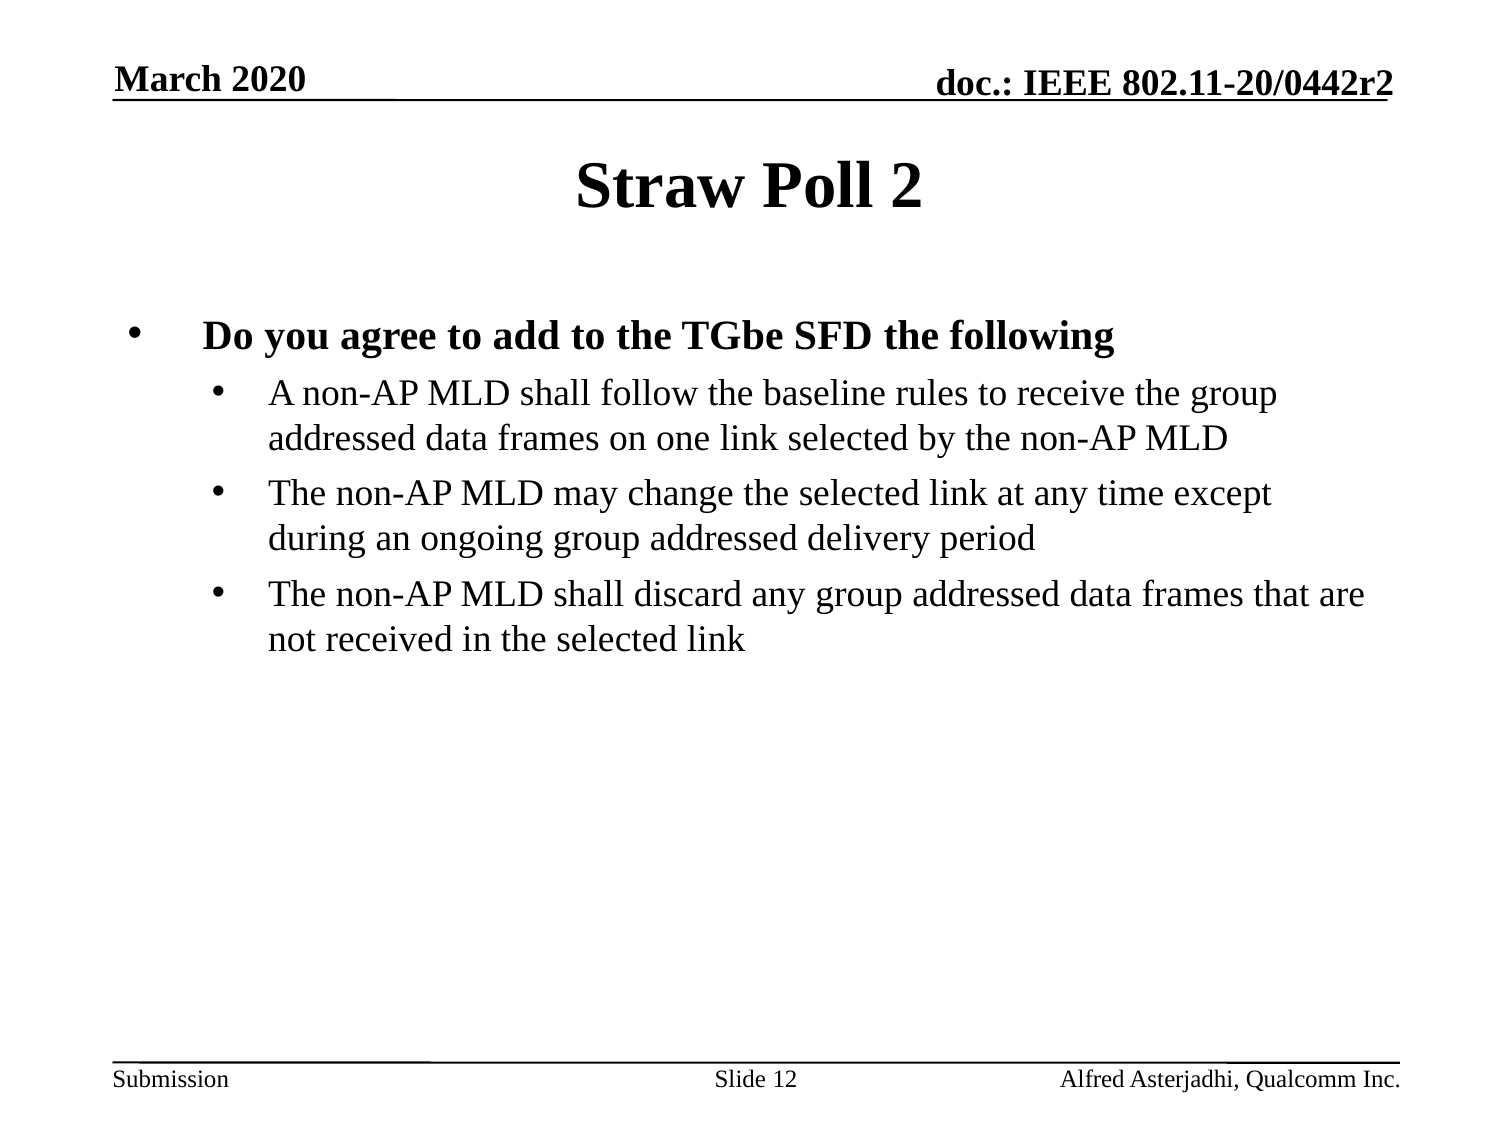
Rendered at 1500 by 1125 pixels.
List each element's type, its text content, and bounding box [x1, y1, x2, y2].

footer Alfred Asterjadhi, Qualcomm Inc. [878, 1061, 1402, 1093]
title Straw Poll 2 [112, 112, 1388, 249]
list Do you agree to add to the TGbe SFD the following A non-AP MLD shall follow the baseline rules to receive the group addressed data frames on one link selected by the non-AP MLD The non-AP MLD may change the selected link at any time except during an ongoing group addressed delivery period The non-AP MLD shall discard any group addressed data frames that are not received in the selected link [112, 299, 1388, 1071]
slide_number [114, 54, 423, 100]
slide_number Slide 12 [712, 1061, 800, 1123]
